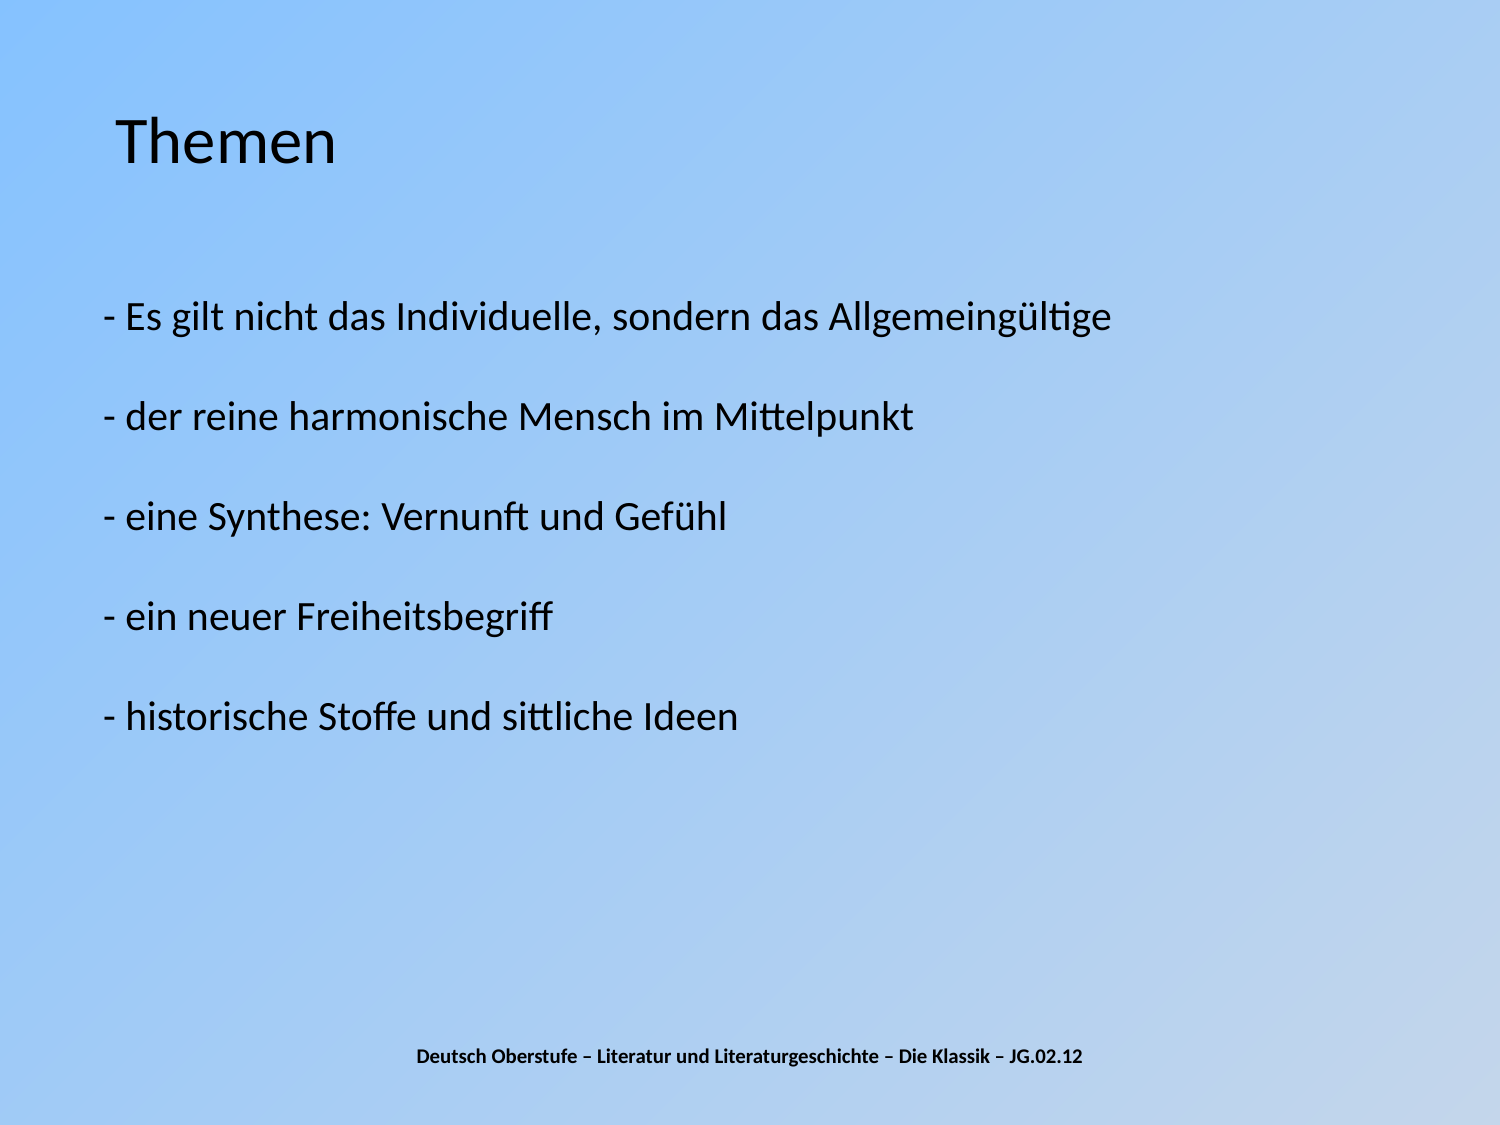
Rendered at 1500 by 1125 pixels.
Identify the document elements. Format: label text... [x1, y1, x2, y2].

title Themen [100, 78, 1069, 197]
subtitle Deutsch Oberstufe – Literatur und Literaturgeschichte – Die Klassik – JG.02.12 [159, 1035, 1341, 1079]
text_box - Es gilt nicht das Individuelle, sondern das Allgemeingültige - der reine harmonische Mensch im Mittelpunkt - eine Synthese: Vernunft und Gefühl - ein neuer Freiheitsbegriff - historische Stoffe und sittliche Ideen [88, 231, 1223, 792]
